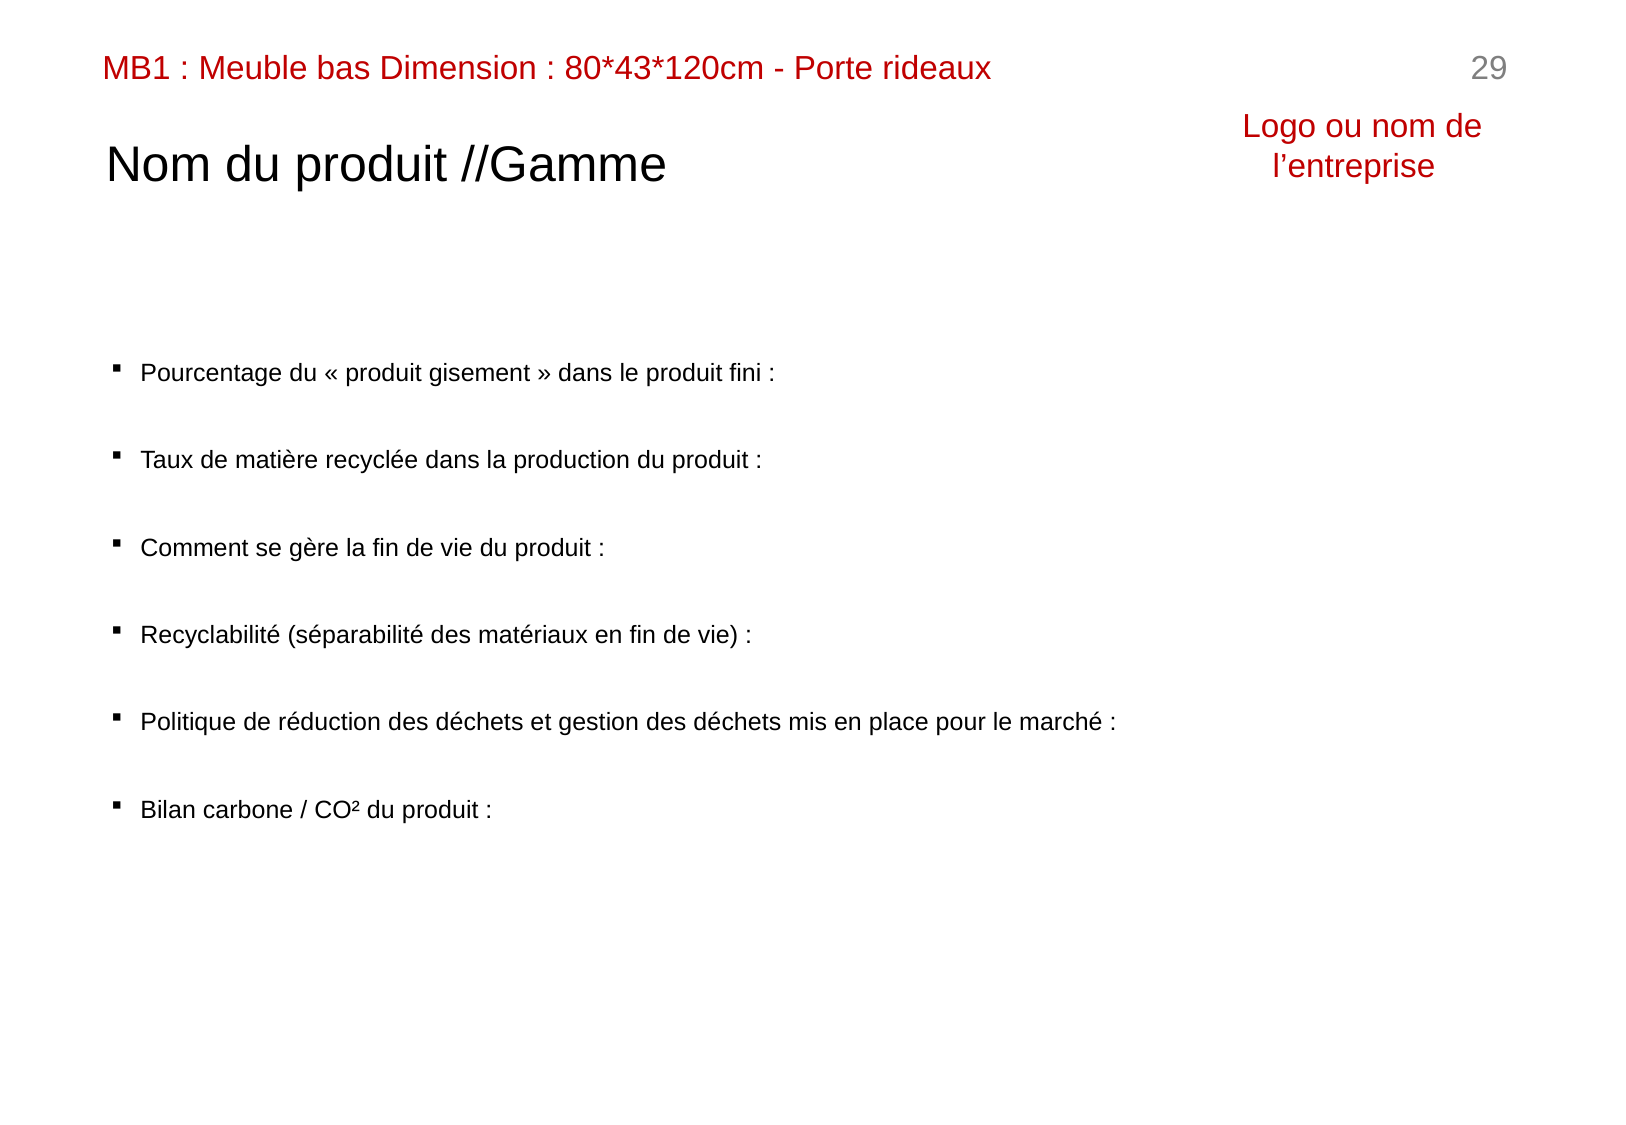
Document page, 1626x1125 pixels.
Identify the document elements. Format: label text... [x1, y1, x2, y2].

text_box Logo ou nom de l’entreprise [1141, 91, 1567, 197]
slide_number 29 [1426, 19, 1523, 91]
title MB1 : Meuble bas Dimension : 80*43*120cm - Porte rideaux [102, 19, 1426, 109]
list Nom du produit //Gamme [91, 109, 1523, 215]
text_box Pourcentage du « produit gisement » dans le produit fini : Taux de matière recyclée dans la production du produit : Comment se gère la fin de vie du produit : Recyclabilité (séparabilité des matériaux en fin de vie) : Politique de réduction des déchets et gestion des déchets mis en place pour le marché : Bilan carbone / CO² du produit : [81, 304, 1333, 1067]
